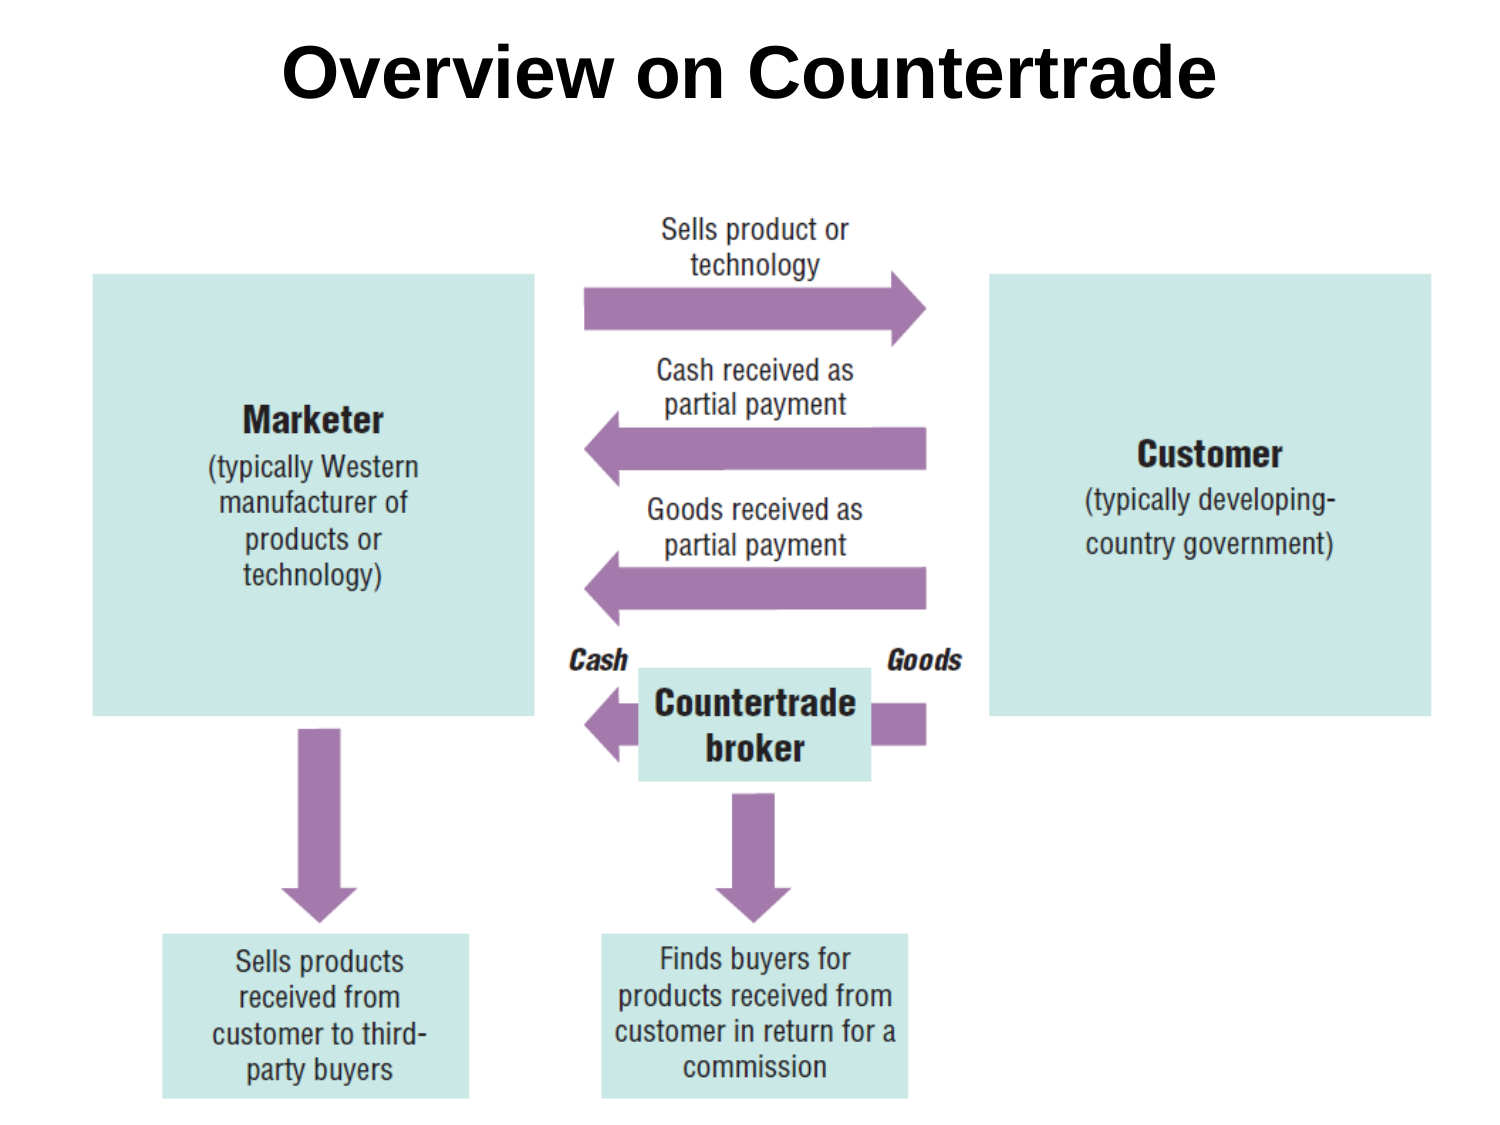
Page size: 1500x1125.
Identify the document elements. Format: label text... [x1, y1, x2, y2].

picture [53, 196, 1447, 1113]
title Overview on Countertrade [112, 0, 1388, 138]
